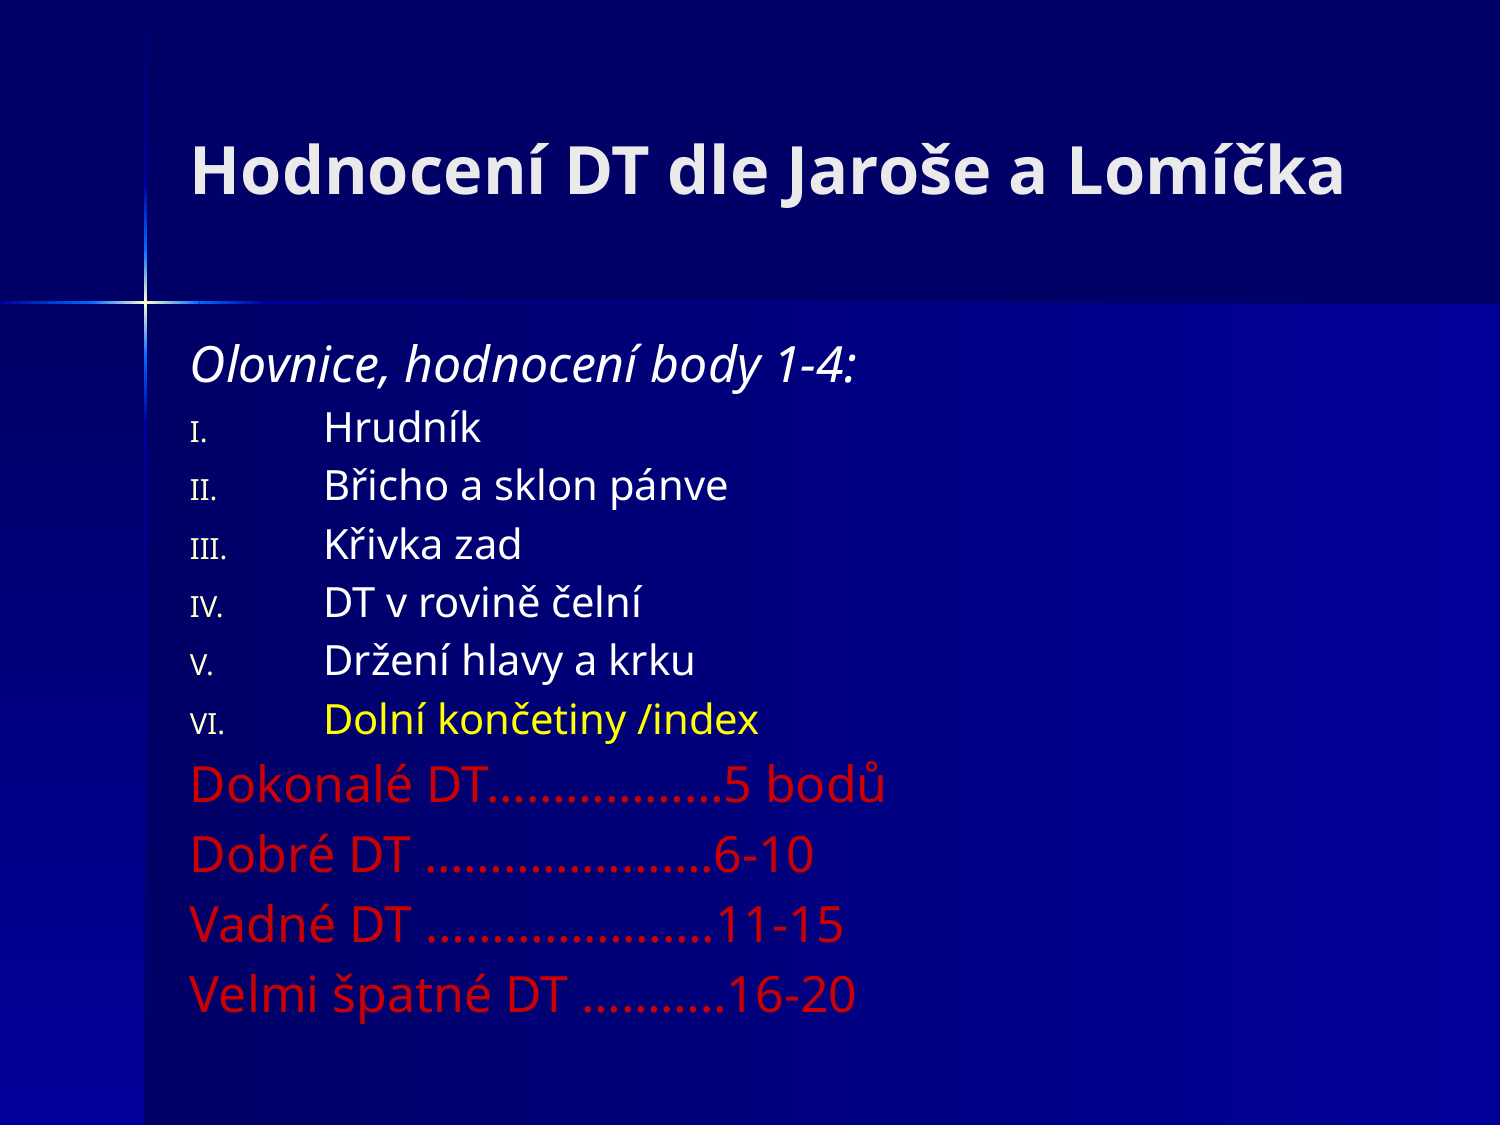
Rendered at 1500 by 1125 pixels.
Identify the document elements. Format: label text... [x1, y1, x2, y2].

title Hodnocení DT dle Jaroše a Lomíčka [174, 49, 1413, 286]
list Olovnice, hodnocení body 1-4: Hrudník Břicho a sklon pánve Křivka zad DT v rovině čelní Držení hlavy a krku Dolní končetiny /index Dokonalé DT………………5 bodů Dobré DT ………………….6-10 Vadné DT ………………….11-15 Velmi špatné DT ………..16-20 [174, 324, 1413, 1001]
